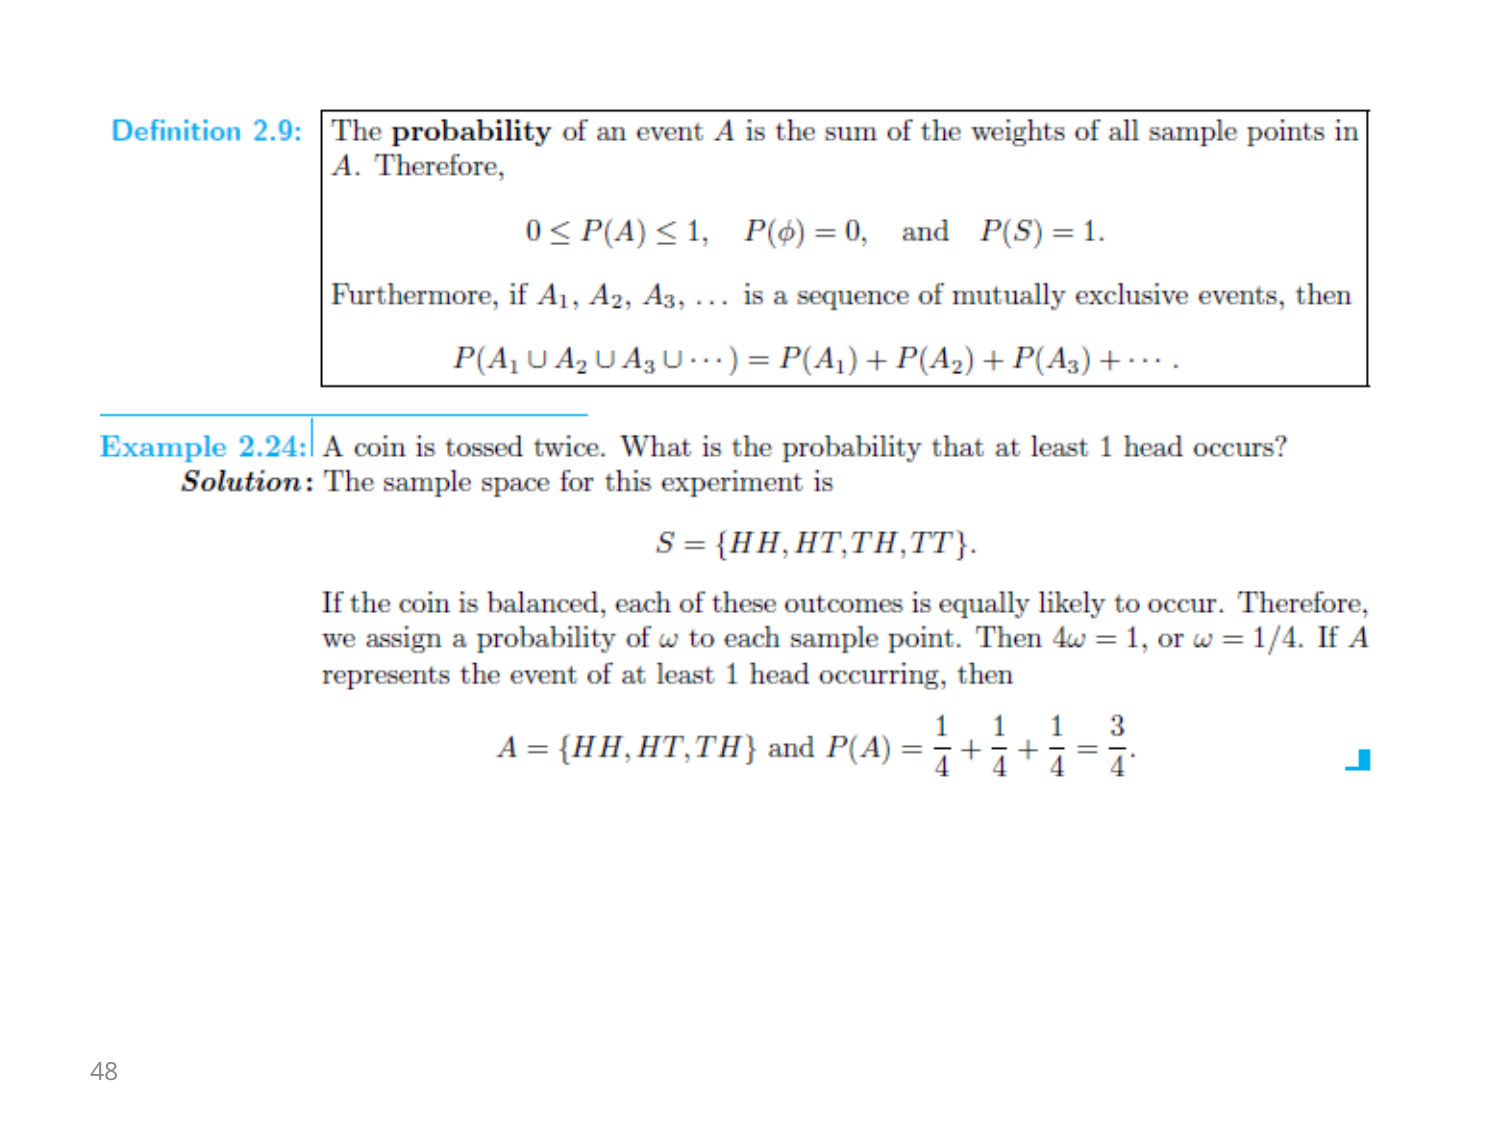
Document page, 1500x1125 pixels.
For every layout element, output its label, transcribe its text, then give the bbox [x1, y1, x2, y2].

slide_number 48 [75, 1042, 425, 1103]
picture [100, 89, 1389, 796]
